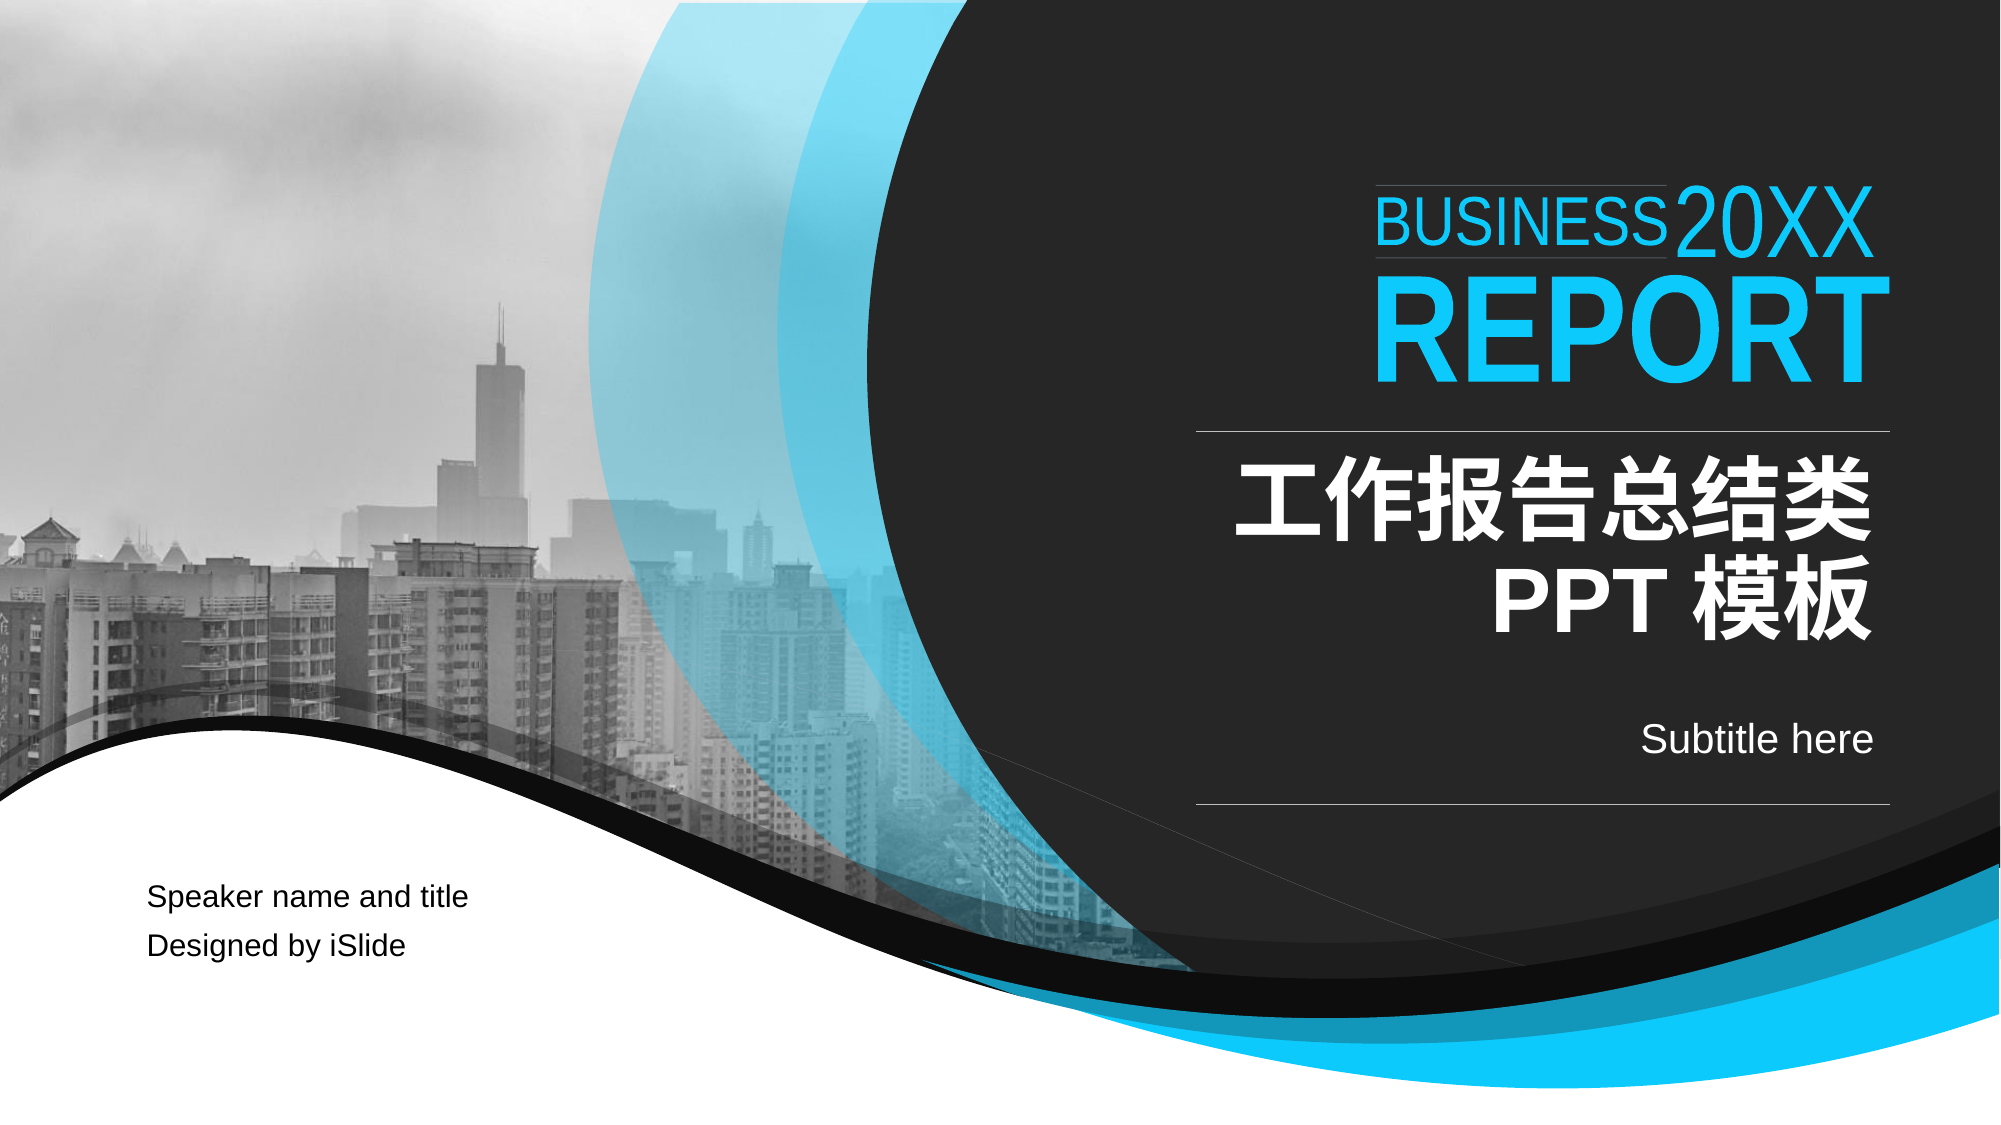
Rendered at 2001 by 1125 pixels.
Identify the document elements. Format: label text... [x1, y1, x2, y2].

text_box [1375, 185, 1890, 384]
subtitle Subtitle here [989, 694, 1890, 786]
list Designed by iSlide [131, 921, 967, 971]
title 工作报告总结类 PPT模板 [989, 412, 1890, 694]
list Speaker name and title [131, 873, 967, 921]
picture [0, 0, 1193, 971]
